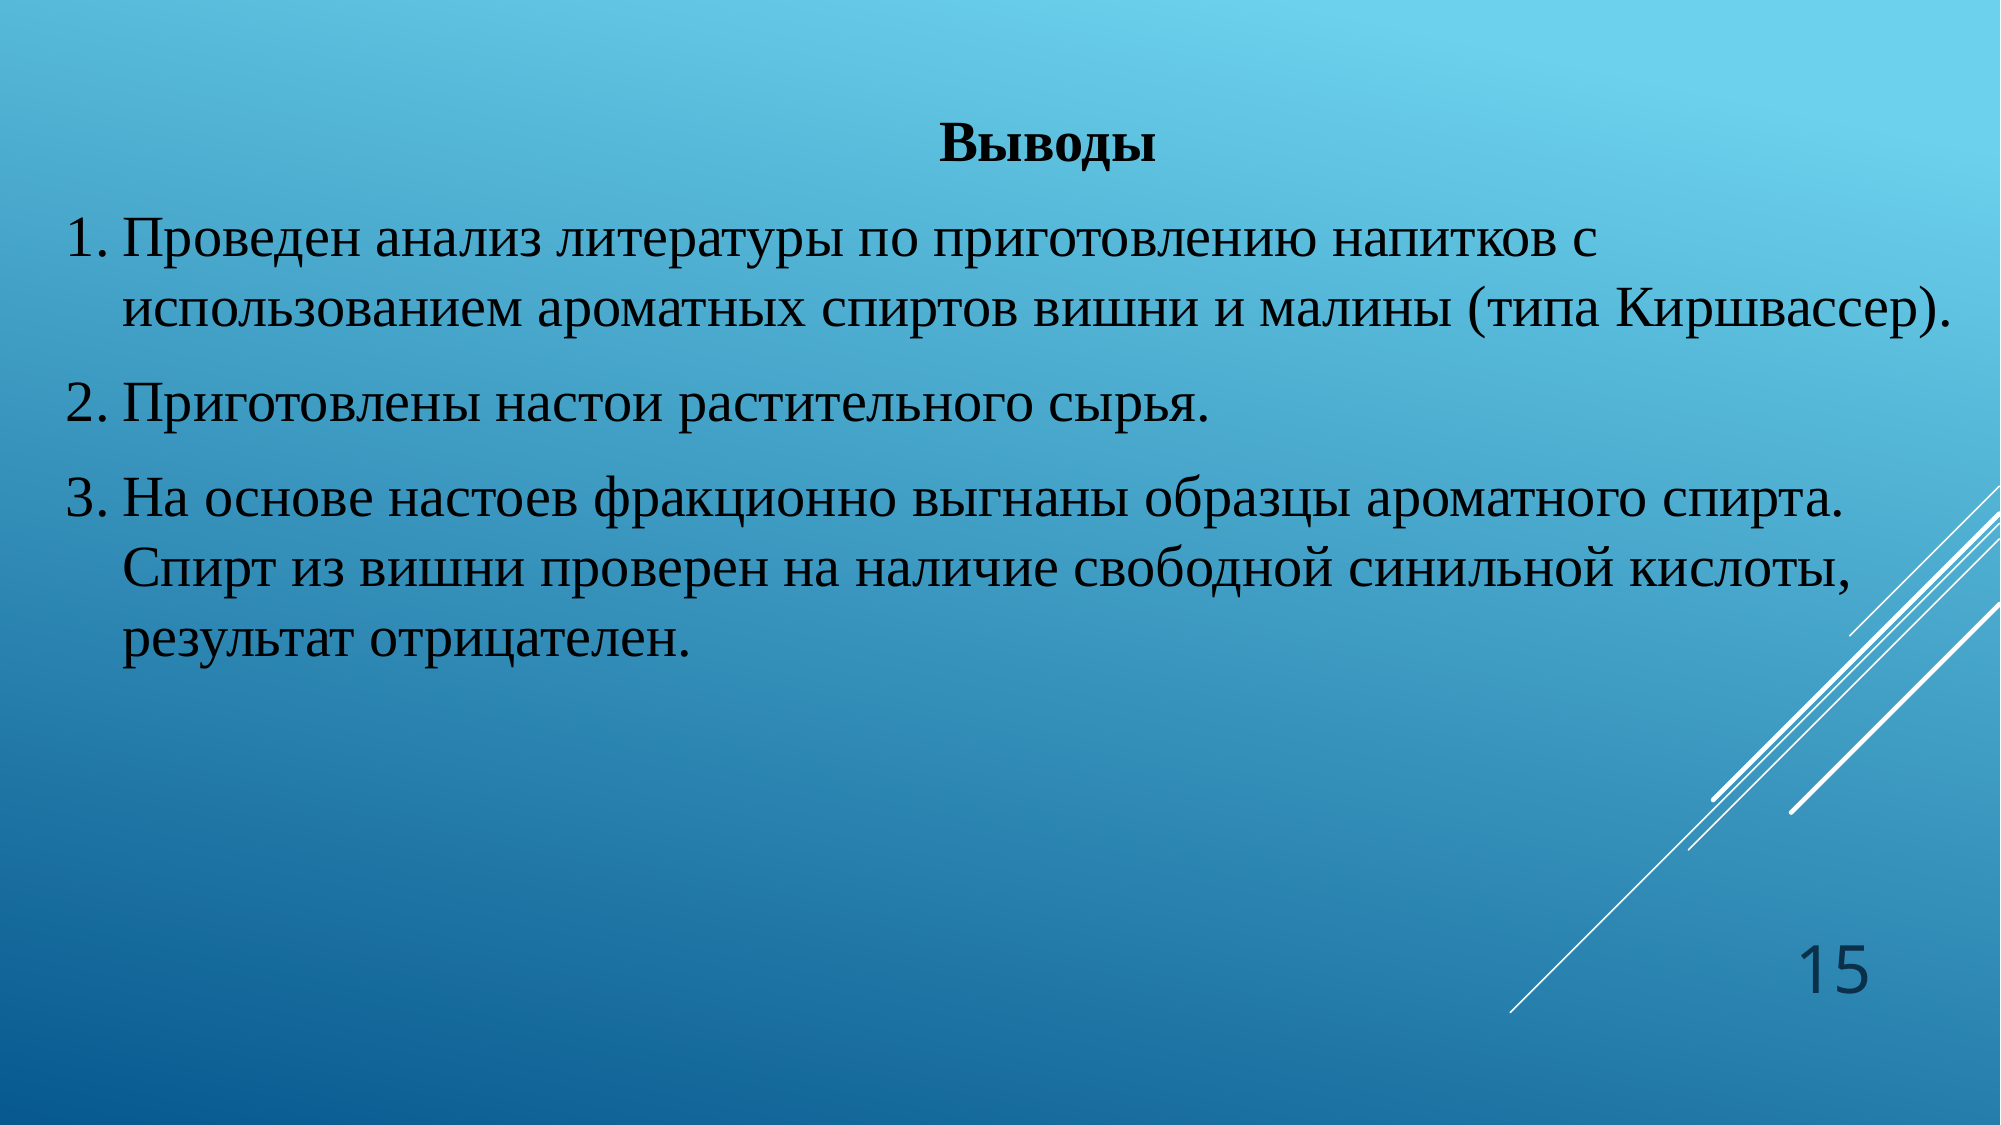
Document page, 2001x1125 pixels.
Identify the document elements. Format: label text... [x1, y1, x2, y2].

text_box Выводы Проведен анализ литературы по приготовлению напитков с использованием ароматных спиртов вишни и малины (типа Киршвассер). Приготовлены настои растительного сырья. На основе настоев фракционно выгнаны образцы ароматного спирта. Спирт из вишни проверен на наличие свободной синильной кислоты, результат отрицателен. [51, 95, 1972, 675]
slide_number 15 [1700, 915, 1888, 1025]
